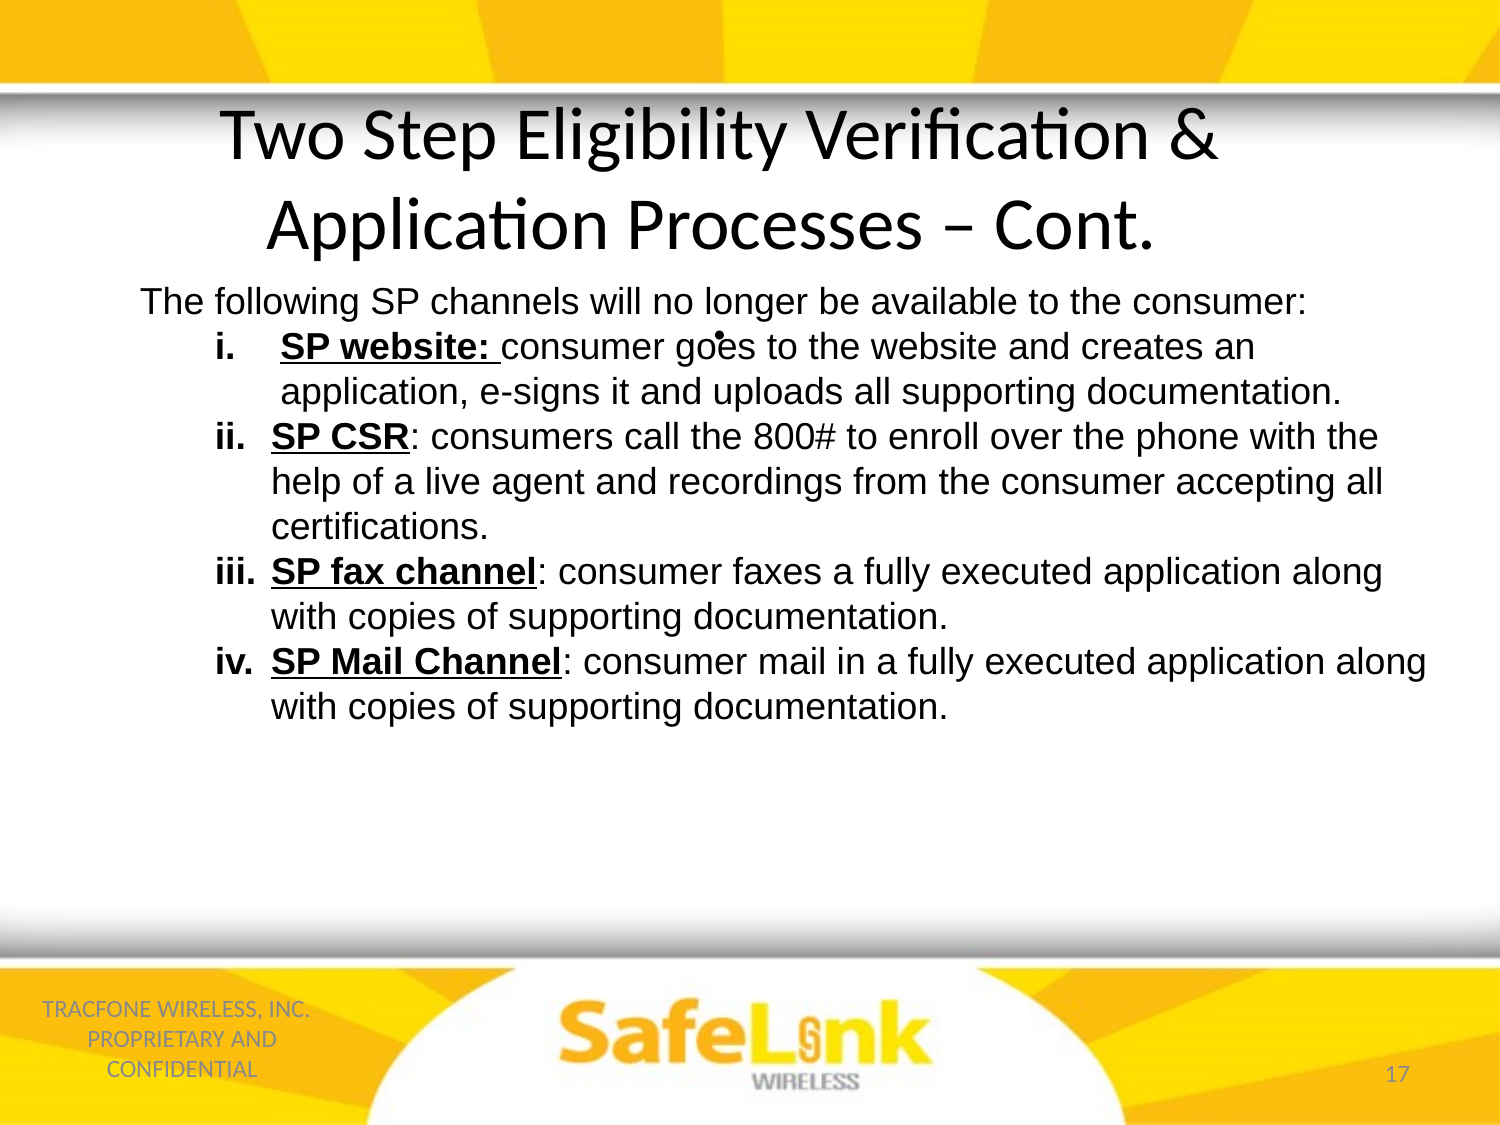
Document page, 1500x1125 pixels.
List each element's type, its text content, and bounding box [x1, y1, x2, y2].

slide_number 17 [1074, 1042, 1425, 1103]
footer TRACFONE WIRELESS, INC. PROPRIETARY AND CONFIDENTIAL [2, 987, 363, 1088]
text_box Two Step Eligibility Verification & Application Processes – Cont. . [32, 77, 1408, 181]
picture [0, 0, 1500, 1125]
text_box The following SP channels will no longer be available to the consumer: SP website: consumer goes to the website and creates an application, e-signs it and uploads all supporting documentation. SP CSR: consumers call the 800# to enroll over the phone with the help of a live agent and recordings from the consumer accepting all certifications. SP fax channel: consumer faxes a fully executed application along with copies of supporting documentation. SP Mail Channel: consumer mail in a fully executed application along with copies of supporting documentation. [49, 224, 1463, 920]
